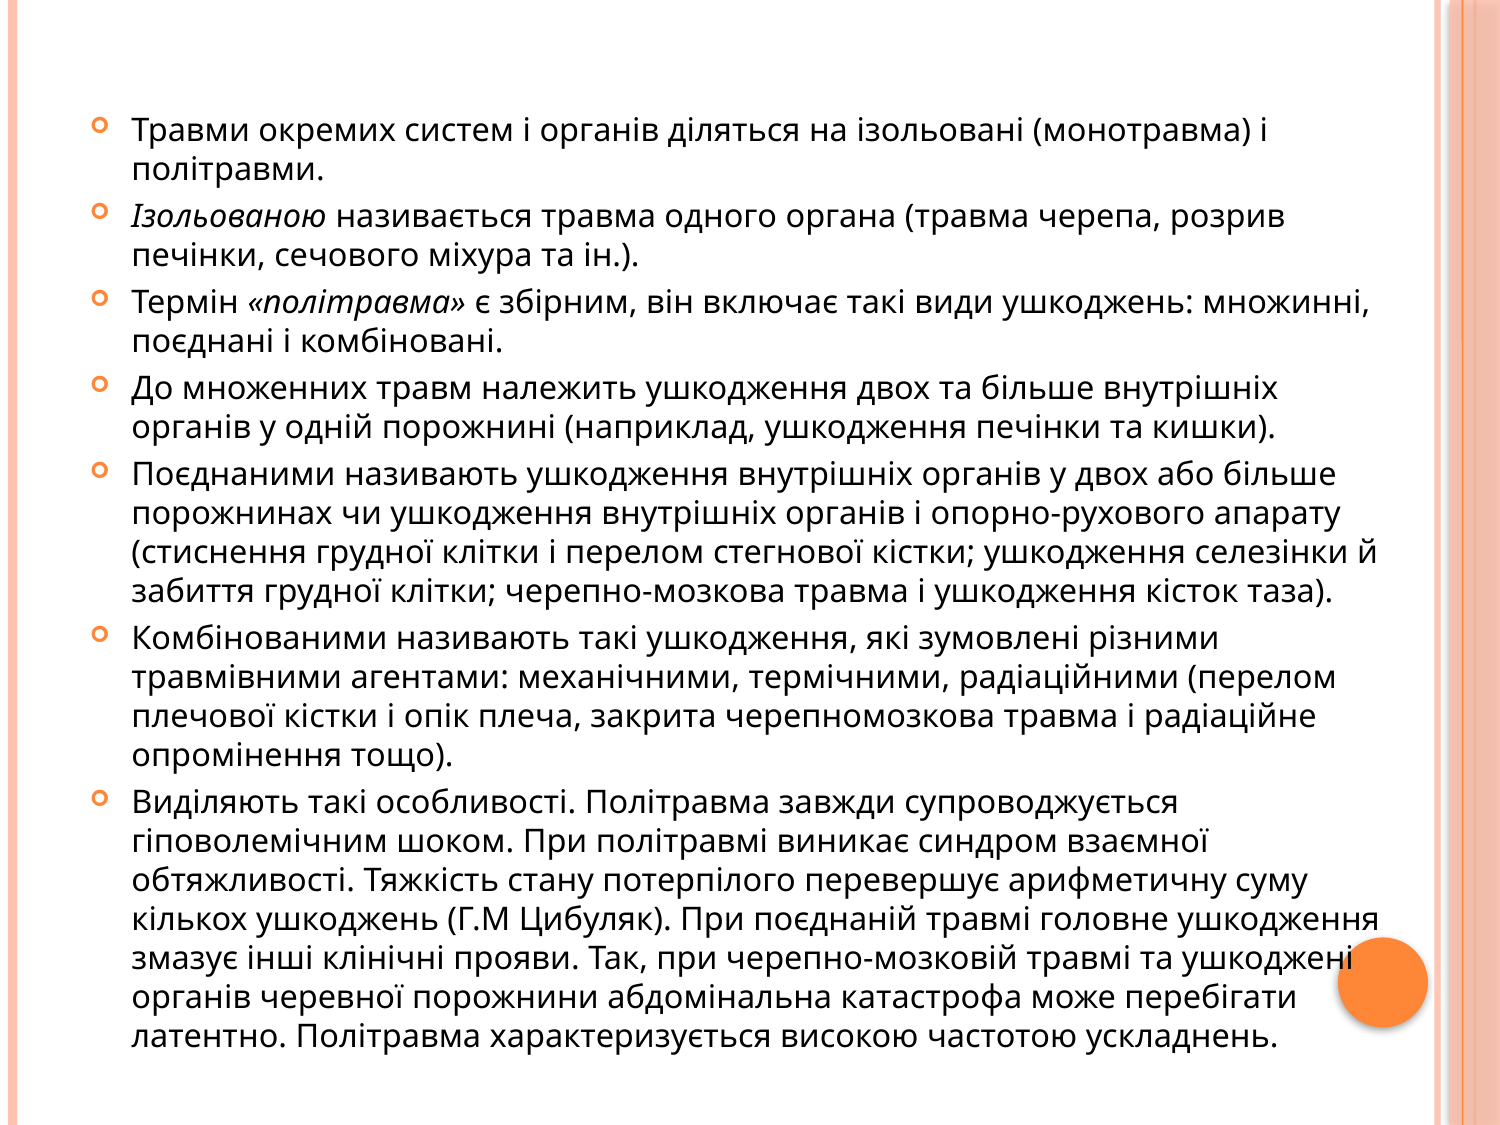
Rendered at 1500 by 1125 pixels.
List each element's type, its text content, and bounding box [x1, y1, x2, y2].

list Травми окремих систем і органів діляться на ізольовані (монотравма) і політравми. Ізольованою називається травма одного органа (травма черепа, розрив печінки, сечового міхура та ін.). Термін «політравма» є збірним, він включає такі види ушкоджень: множинні, поєднані і комбіновані. До множенних травм належить ушкодження двох та більше внутрішніх органів у одній порожнині (наприклад, ушкодження печінки та кишки). Поєднаними називають ушкодження внутрішніх органів у двох або більше порожнинах чи ушкодження внутрішніх органів і опорно-рухового апарату (стиснення грудної клітки і перелом стегнової кістки; ушкодження селезінки й забиття грудної клітки; черепно-мозкова травма і ушкодження кісток таза). Комбінованими називають такі ушкодження, які зумовлені різними травмівними агентами: механічними, термічними, радіаційними (перелом плечової кістки і опік плеча, закрита черепномозкова травма і радіаційне опромінення тощо). Виділяють такі особливості. Політравма завжди супроводжується гіповолемічним шоком. При політравмі виникає синдром взаємної обтяжливості. Тяжкість стану потерпілого перевершує арифметичну суму кількох ушкоджень (Г.М Цибуляк). При поєднаній травмі головне ушкодження змазує інші клінічні прояви. Так, при черепно-мозковій травмі та ушкоджені органів черевної порожнини абдомінальна катастрофа може перебігати латентно. Політравма характеризується високою частотою ускладнень. [75, 101, 1424, 1062]
